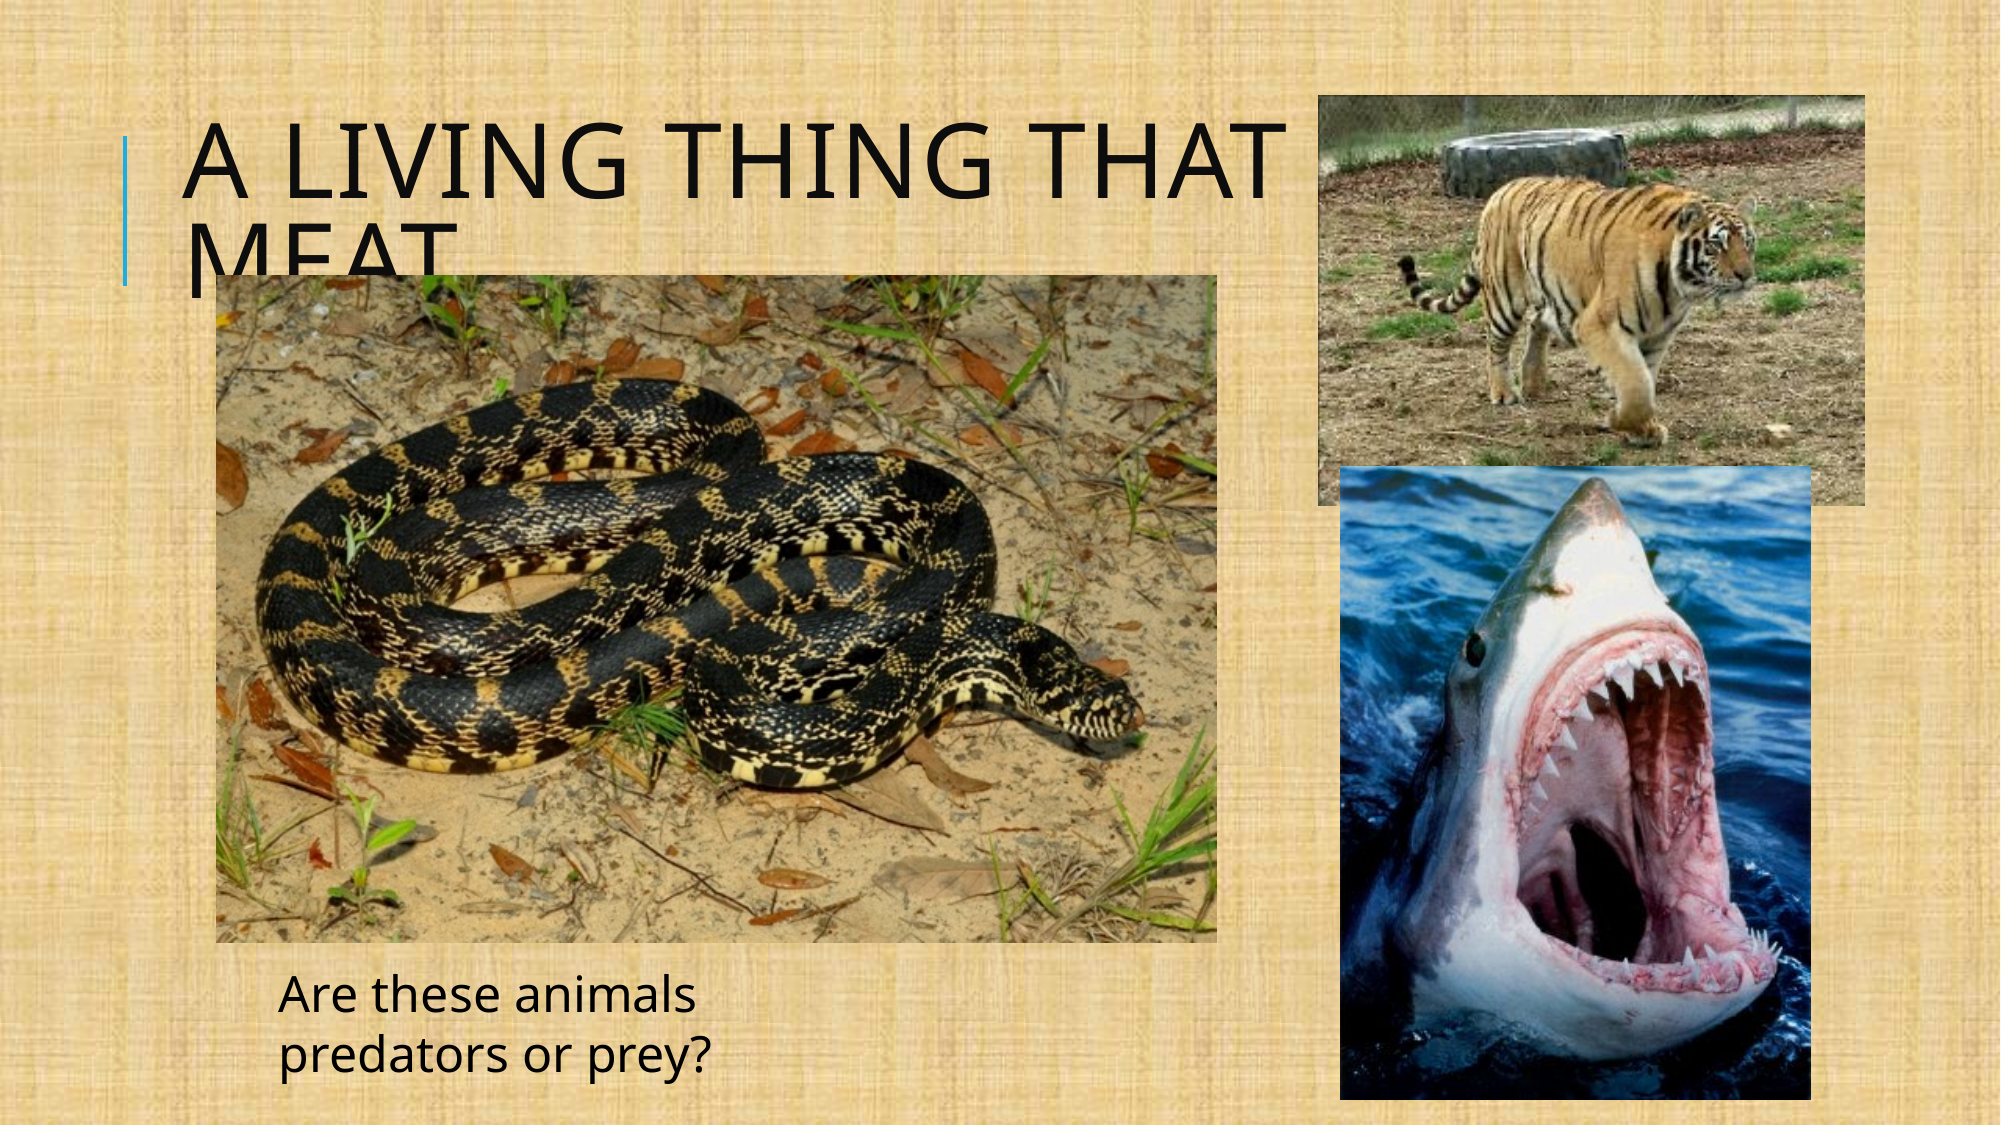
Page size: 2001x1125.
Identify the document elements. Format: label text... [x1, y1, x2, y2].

picture [0, 0, 2001, 1125]
title A living thing that eats meat [168, 96, 1312, 342]
text_box Are these animals predators or prey? [264, 954, 941, 1090]
